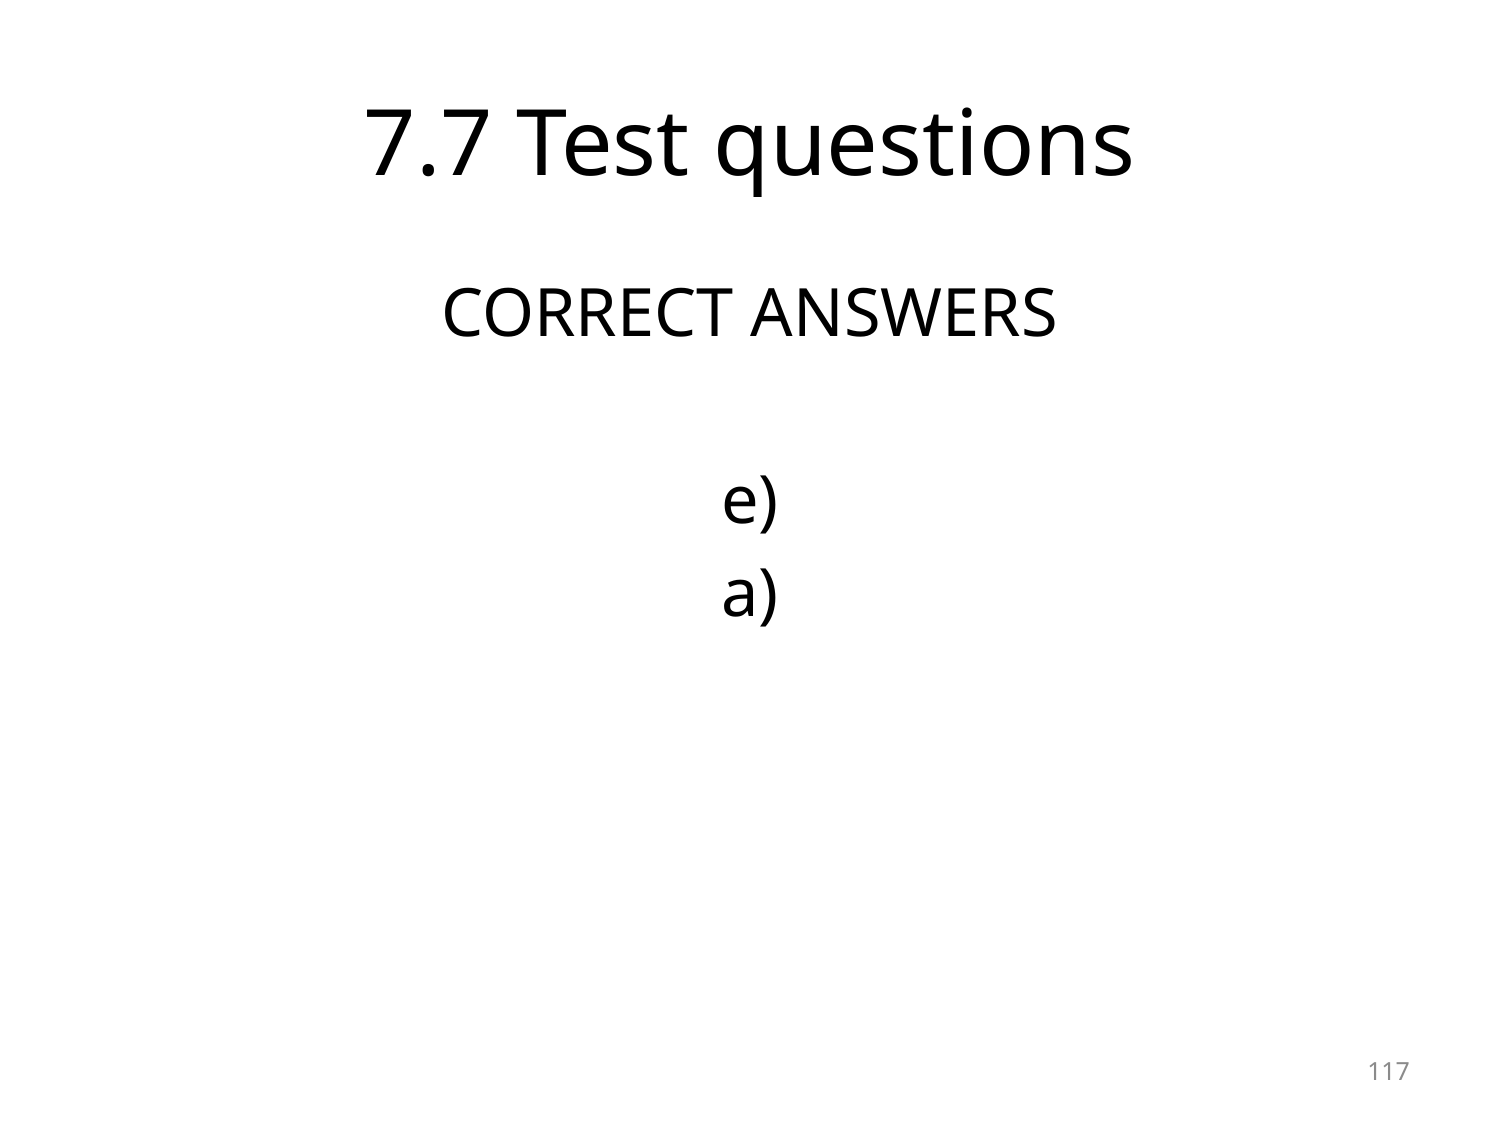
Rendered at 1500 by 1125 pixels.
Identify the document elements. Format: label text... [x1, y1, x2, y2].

list CORRECT ANSWERS e) a) [75, 262, 1425, 1005]
slide_number 117 [1074, 1042, 1425, 1103]
title 7.7 Test questions [75, 45, 1425, 233]
